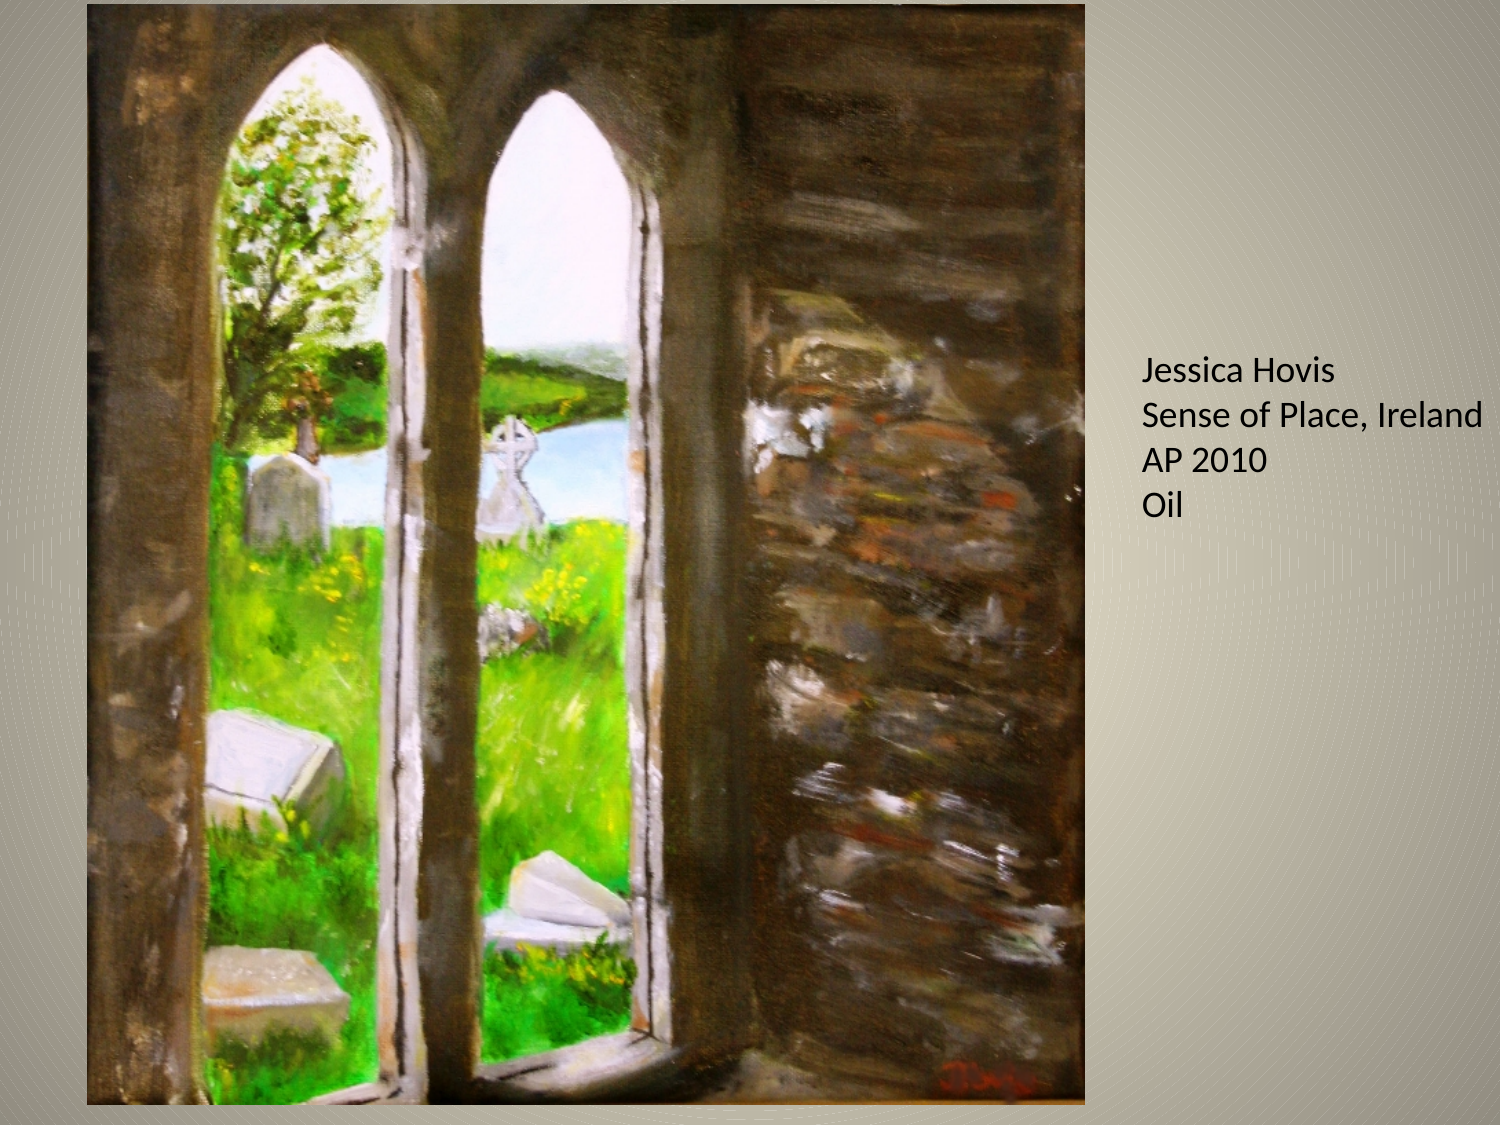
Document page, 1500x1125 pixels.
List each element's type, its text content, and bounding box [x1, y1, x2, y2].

text_box Jessica Hovis Sense of Place, Ireland AP 2010 Oil [1127, 337, 1500, 533]
picture [87, 4, 1085, 1105]
